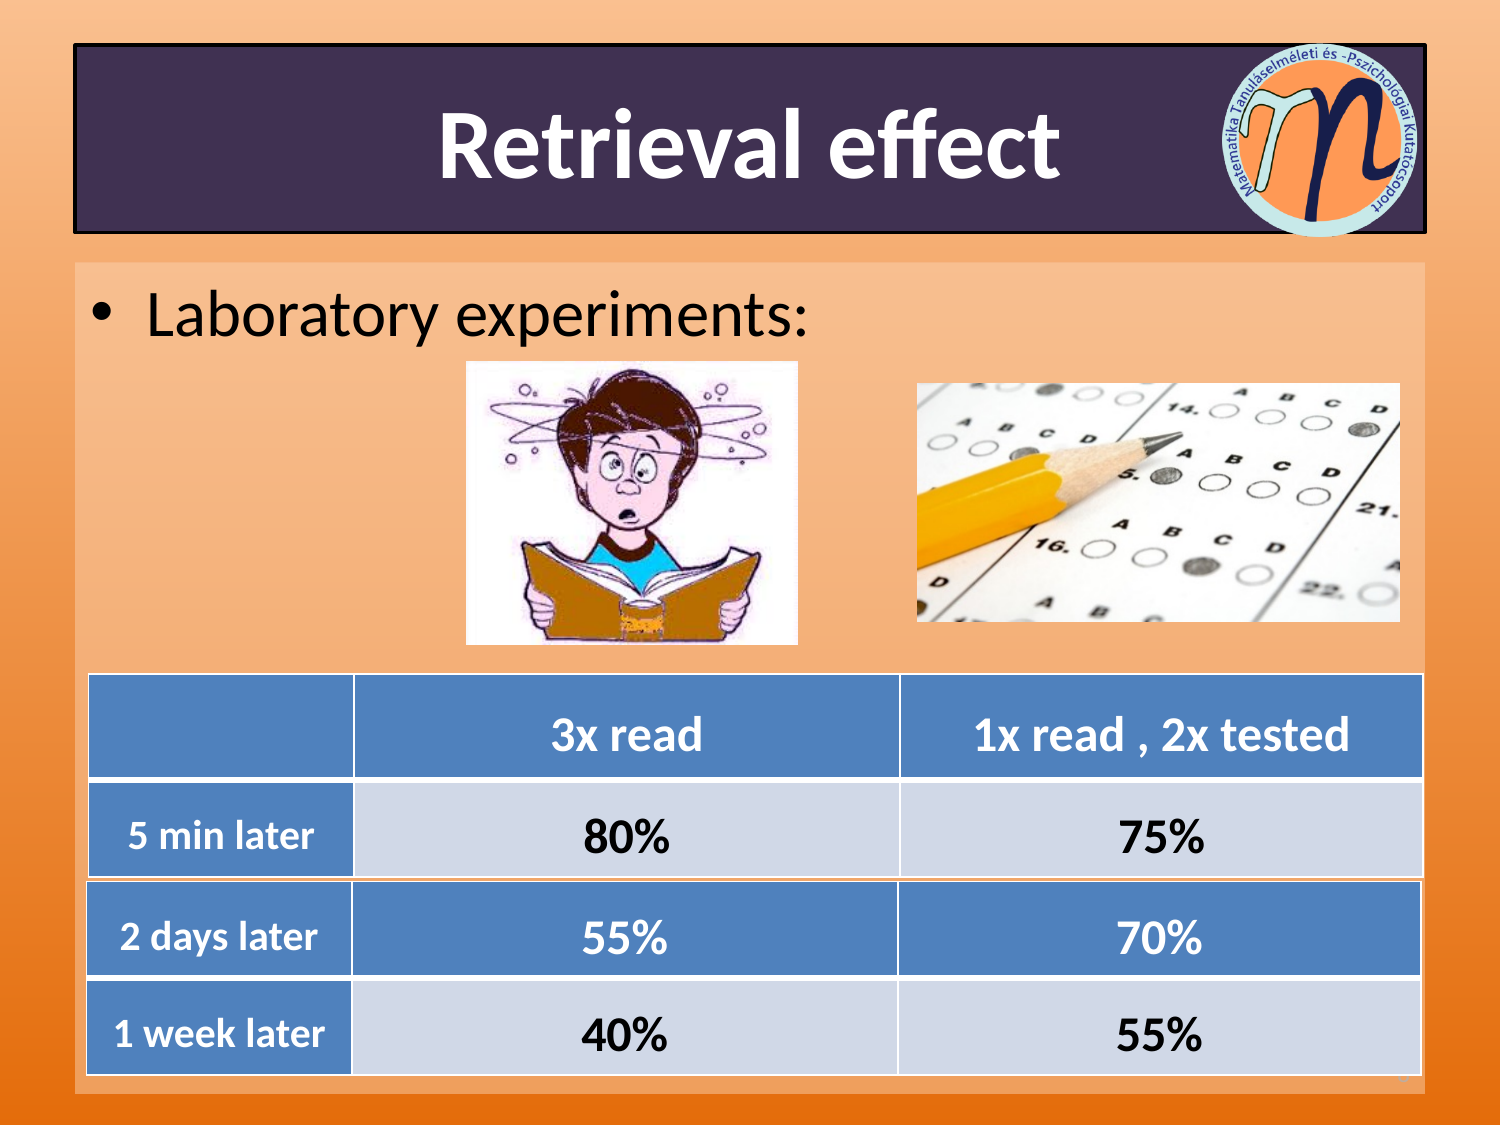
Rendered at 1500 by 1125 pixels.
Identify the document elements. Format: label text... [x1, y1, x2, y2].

title Retrieval effect [73, 43, 1218, 234]
list Laboratory experiments: [75, 262, 1425, 1094]
table_header 2 days later [87, 882, 351, 975]
table_header 3x read [355, 675, 899, 777]
table_header 70% [899, 882, 1420, 975]
table_header 1x read , 2x tested [901, 675, 1422, 777]
table_cell 55% [899, 981, 1420, 1074]
table_cell 75% [901, 783, 1422, 876]
picture [917, 383, 1400, 622]
table_cell 5 min later [89, 783, 353, 876]
picture [466, 361, 798, 645]
picture [1222, 40, 1422, 238]
slide_number 8 [1074, 1042, 1425, 1103]
table_header 55% [353, 882, 897, 975]
table_cell 80% [355, 783, 899, 876]
table_cell 40% [353, 981, 897, 1074]
table_header [89, 675, 353, 777]
table_cell 1 week later [87, 981, 351, 1074]
